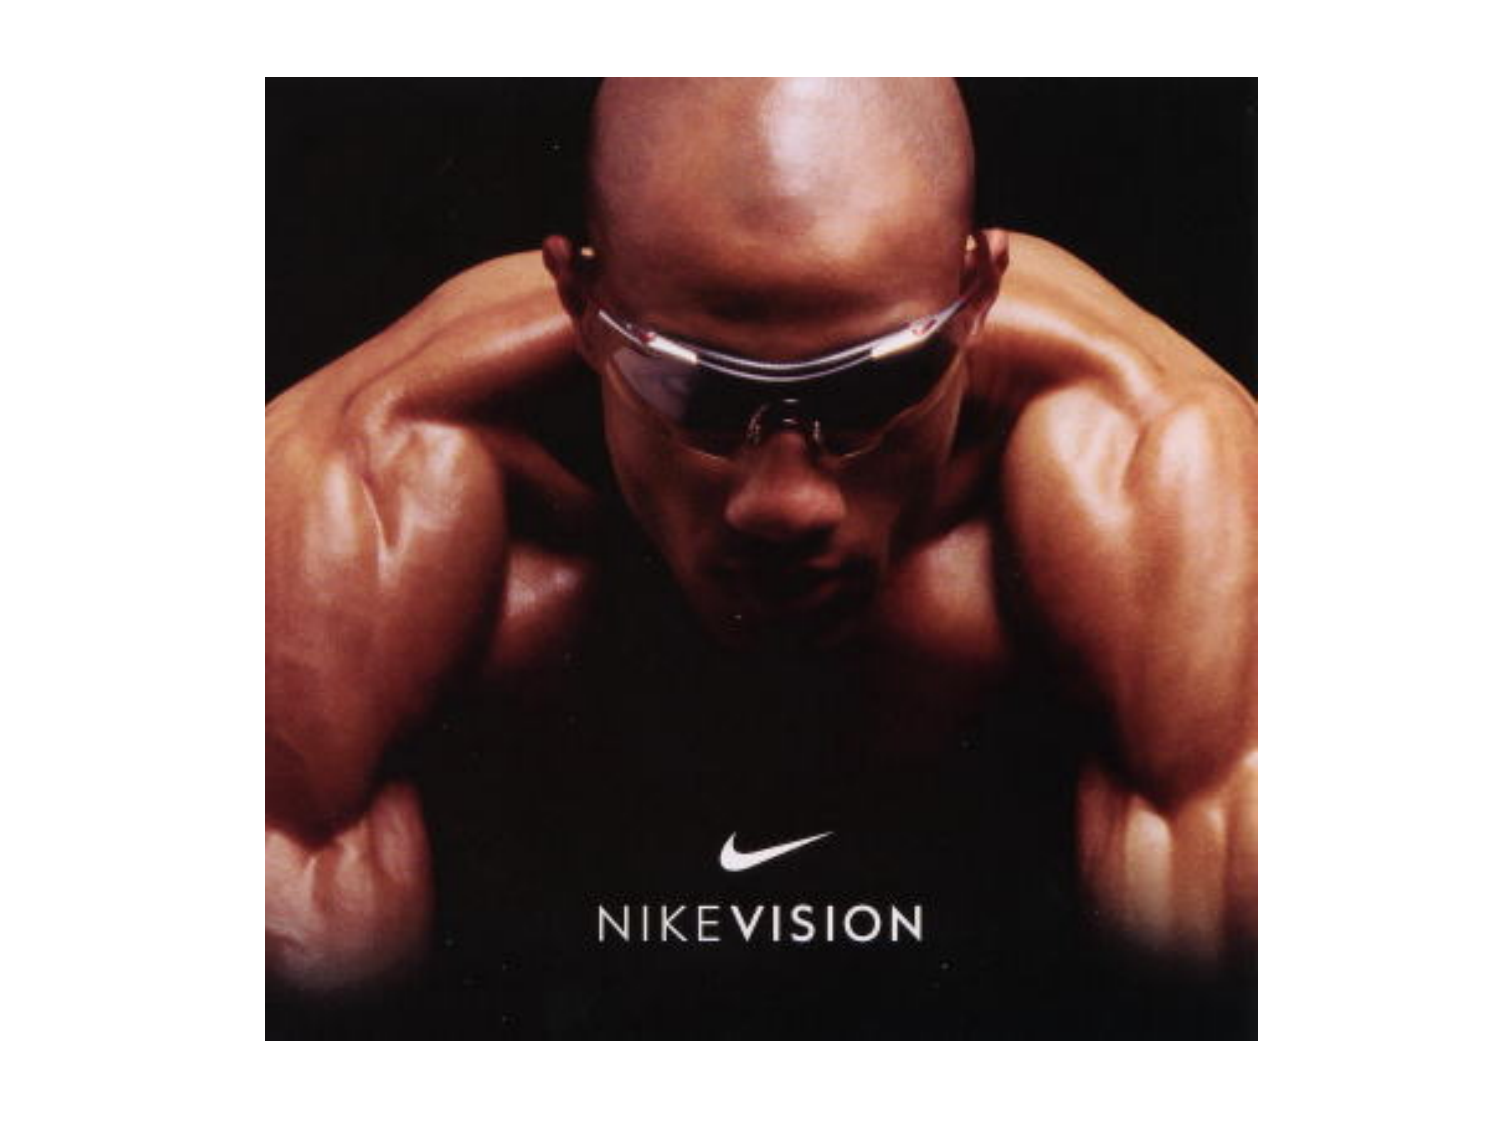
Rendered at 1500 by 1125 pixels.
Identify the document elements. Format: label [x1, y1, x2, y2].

list [265, 77, 1259, 1041]
